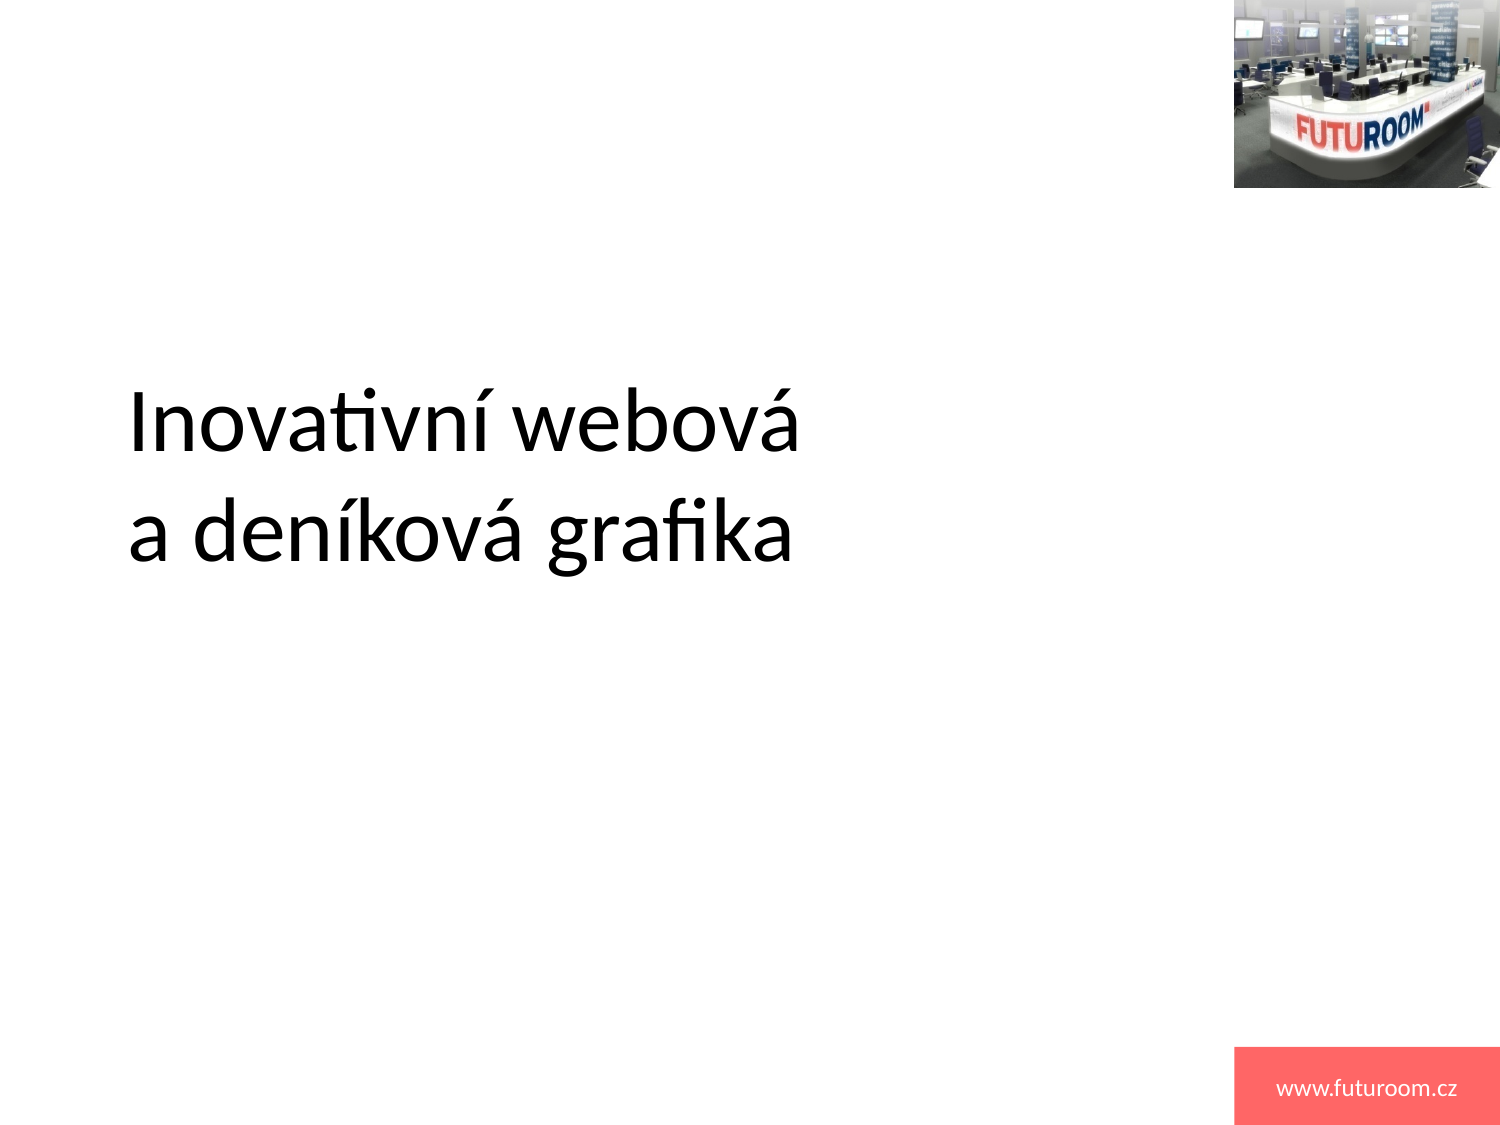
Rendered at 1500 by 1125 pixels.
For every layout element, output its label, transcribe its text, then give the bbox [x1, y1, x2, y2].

picture [1234, 0, 1500, 188]
title Inovativní webová a deníková grafika [112, 349, 1388, 591]
text_box www.futuroom.cz [1232, 1045, 1500, 1125]
